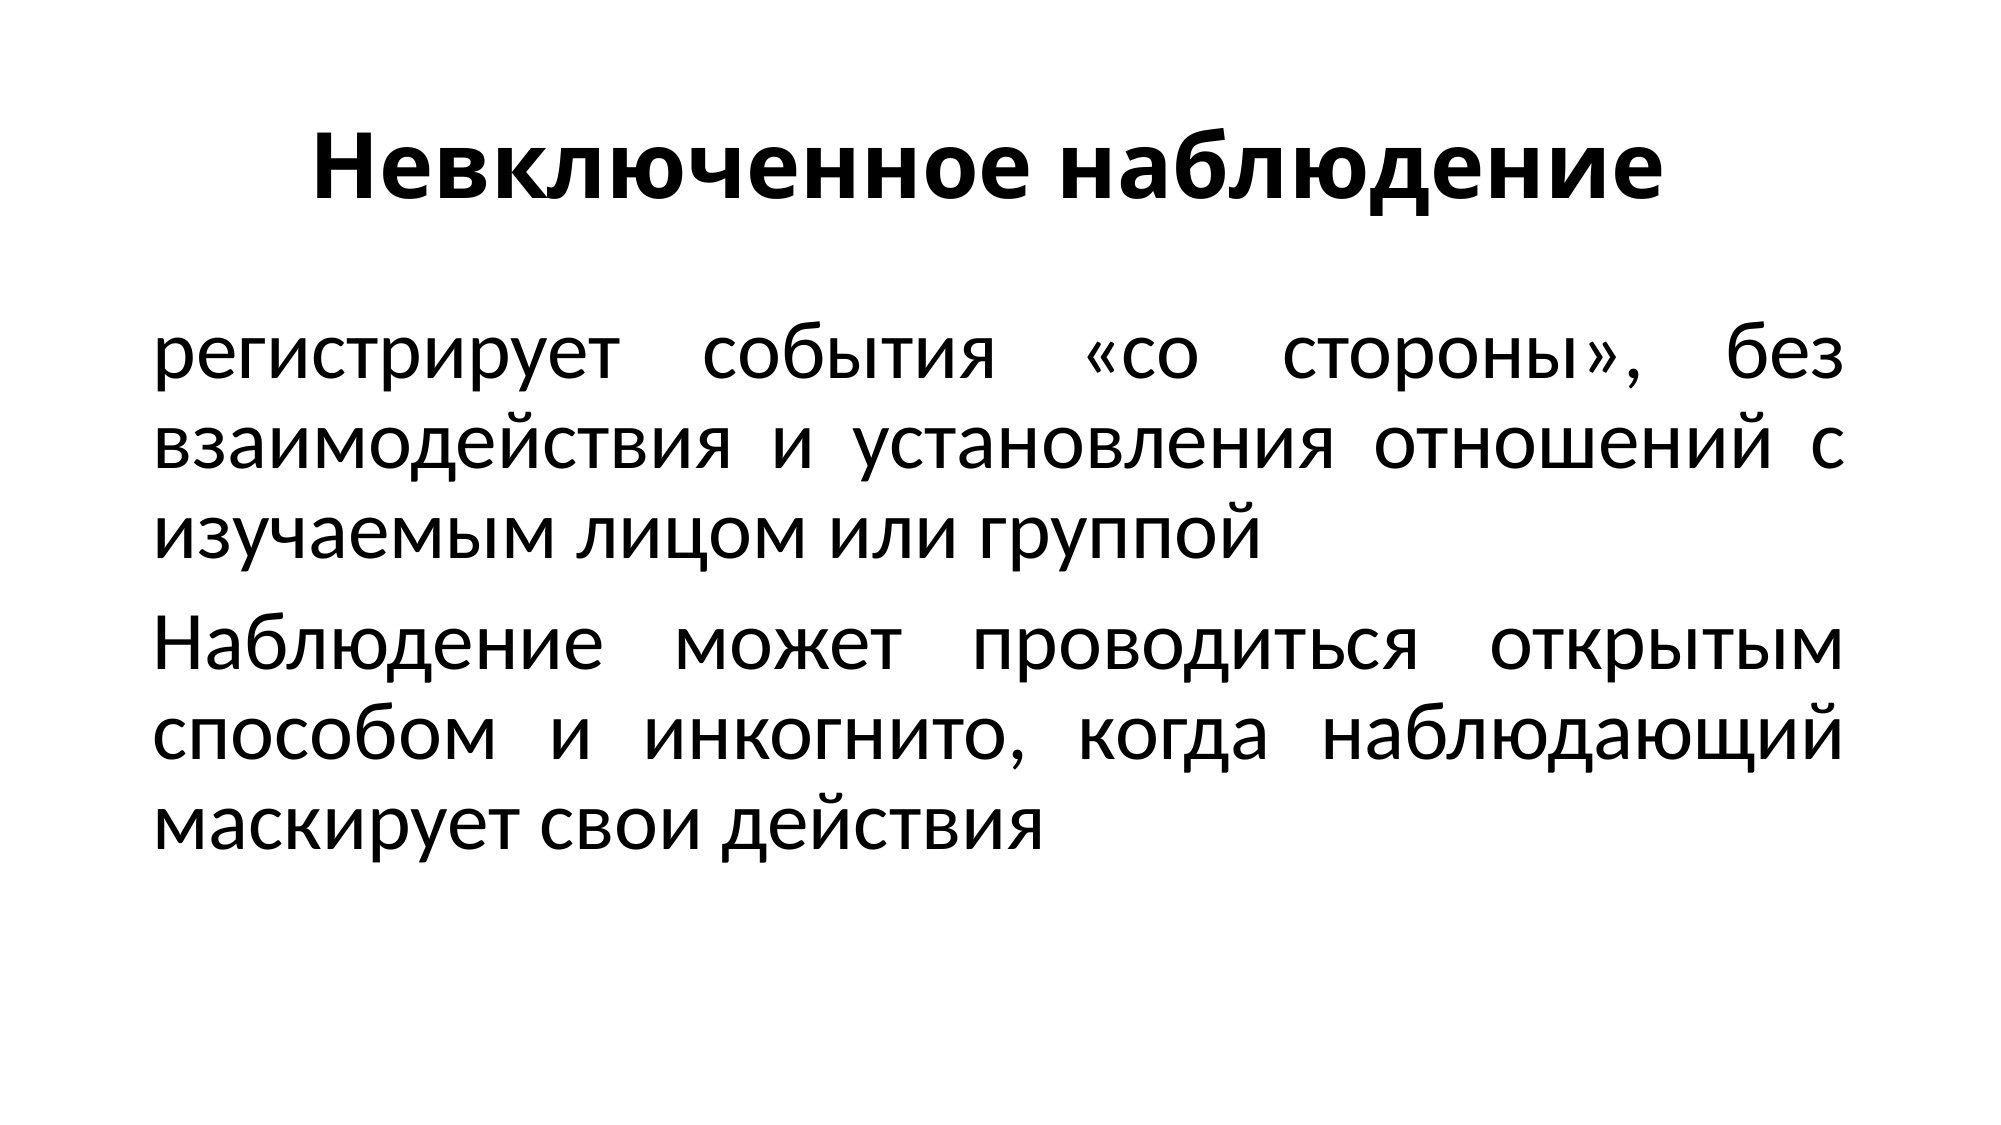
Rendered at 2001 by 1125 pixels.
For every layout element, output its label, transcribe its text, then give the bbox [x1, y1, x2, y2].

list регистрирует события «со стороны», без взаимодействия и установления отношений с изучаемым лицом или группой Наблюдение может проводиться открытым способом и инкогнито, когда наблюдающий маскирует свои действия [137, 299, 1863, 1014]
title Невключенное наблюдение [137, 59, 1863, 278]
